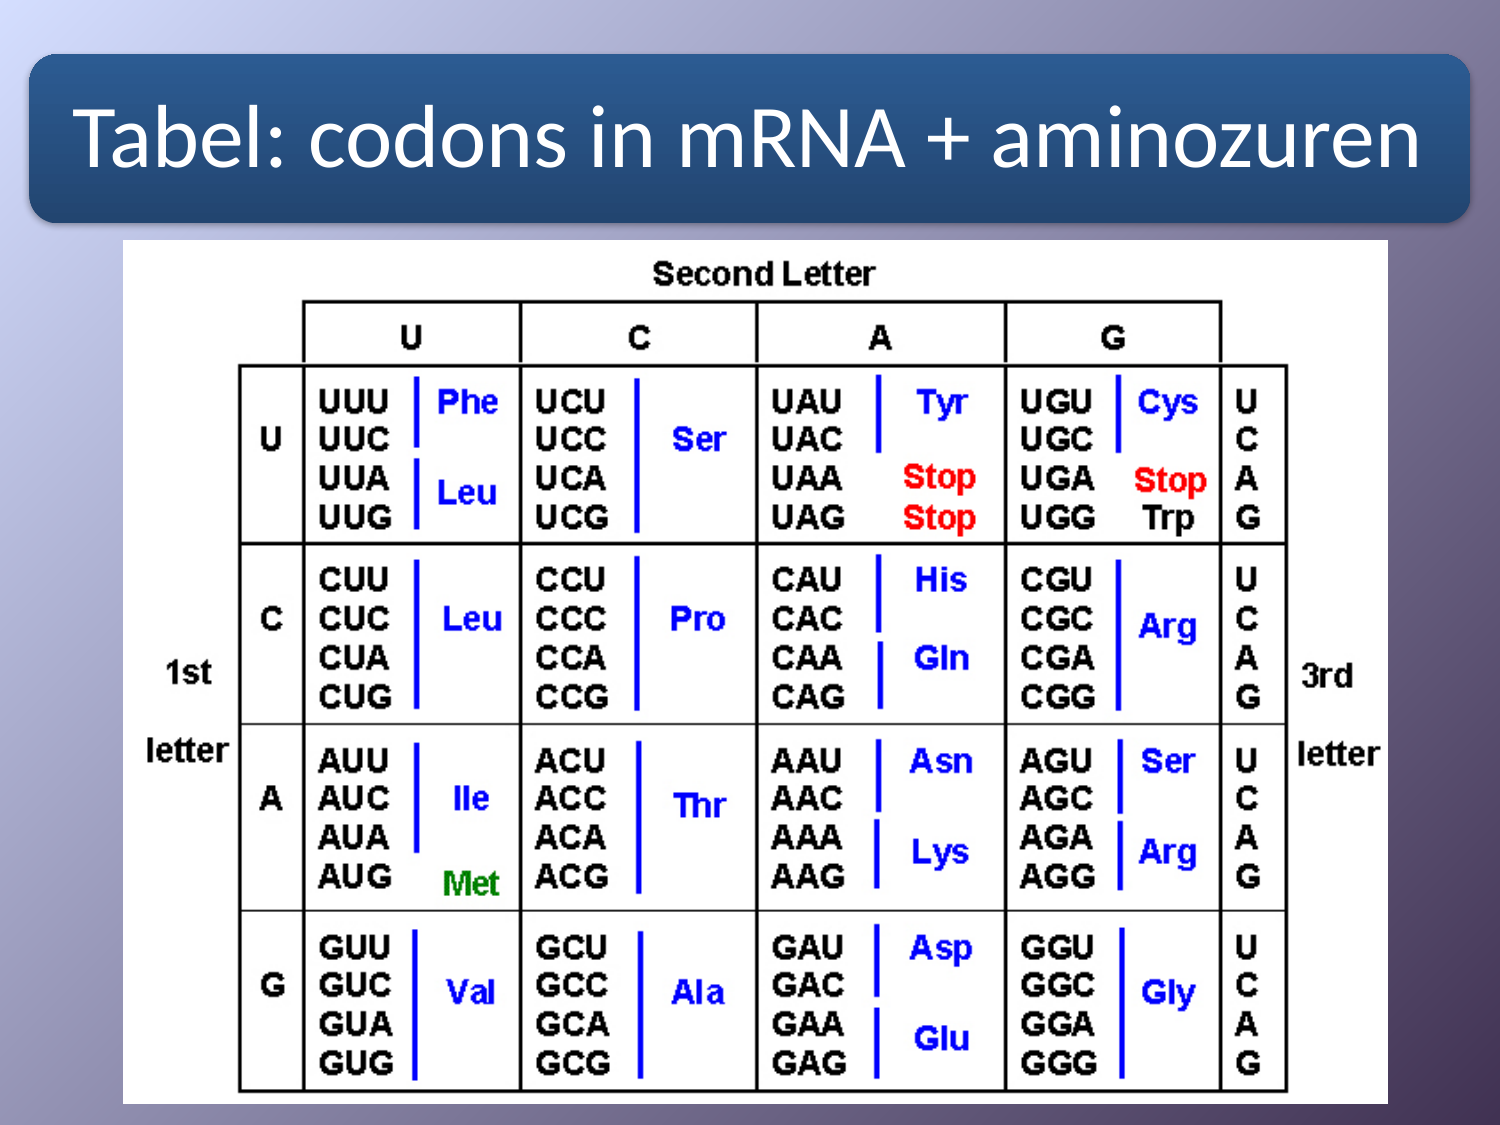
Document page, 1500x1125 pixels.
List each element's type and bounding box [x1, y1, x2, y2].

picture [123, 240, 1389, 1104]
text_box [29, 44, 1471, 233]
